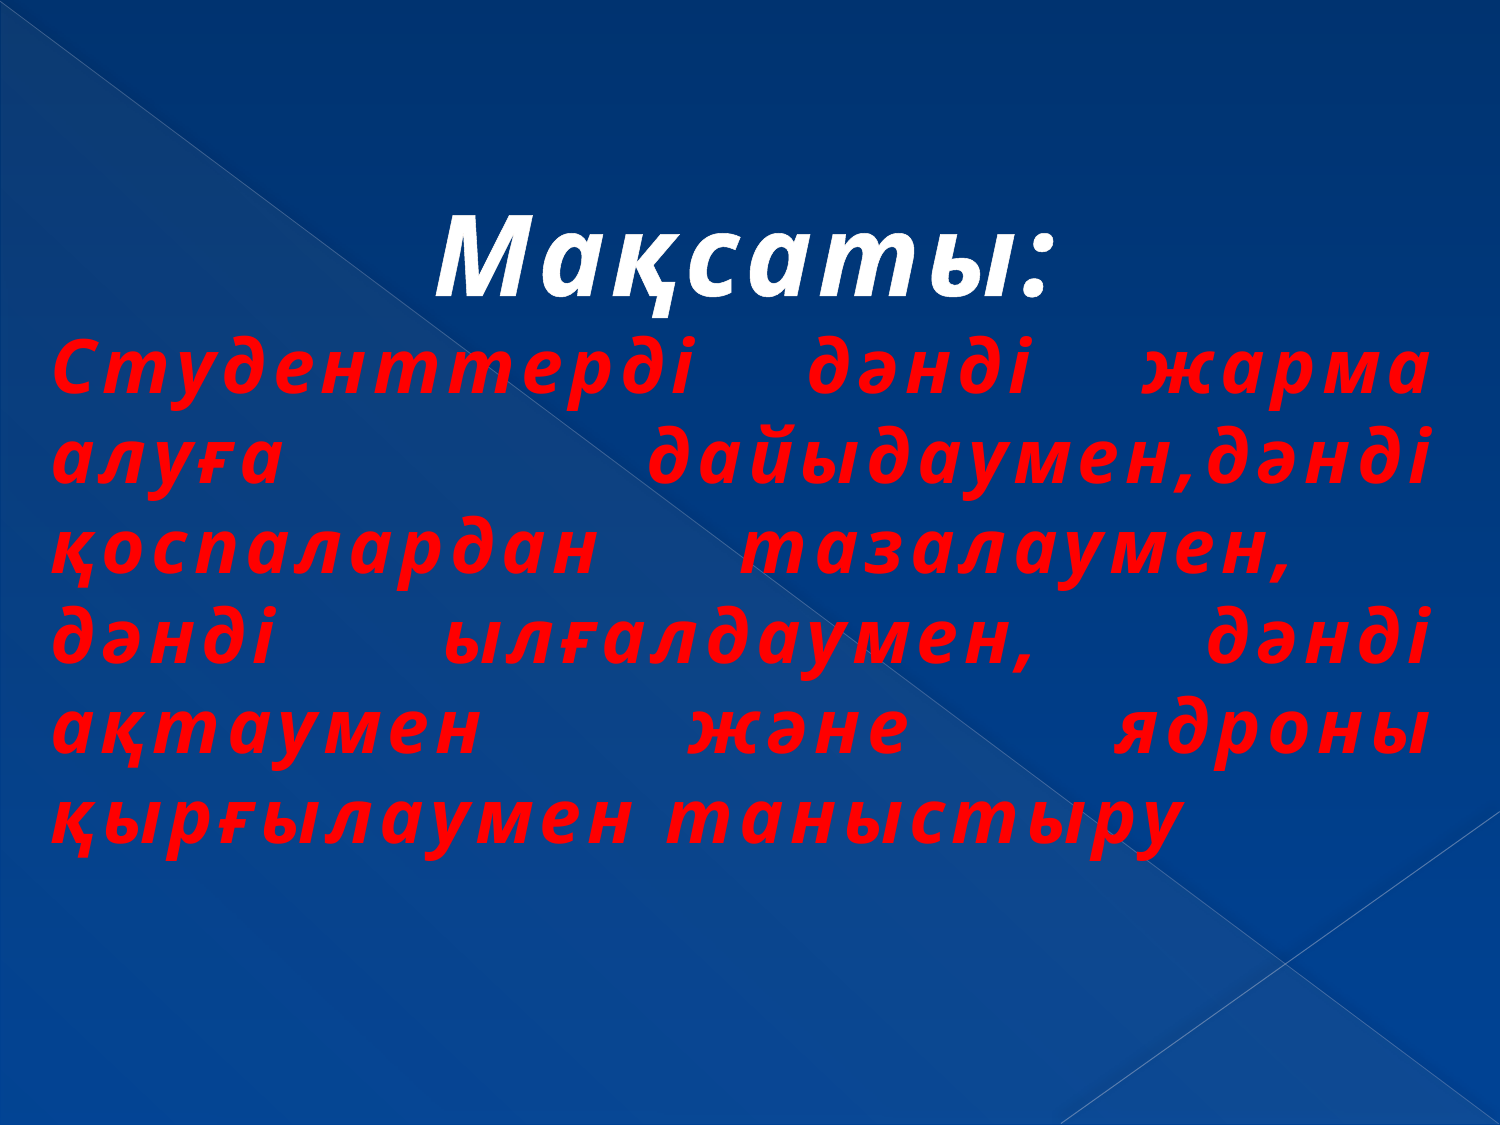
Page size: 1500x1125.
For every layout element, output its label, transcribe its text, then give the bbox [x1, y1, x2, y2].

text_box Мақсаты: Студенттерді дәнді жарма алуға дайыдаумен,дәнді қоспалардан тазалаумен, дәнді ылғалдаумен, дәнді ақтаумен және ядроны қырғылаумен таныстыру [35, 175, 1454, 866]
